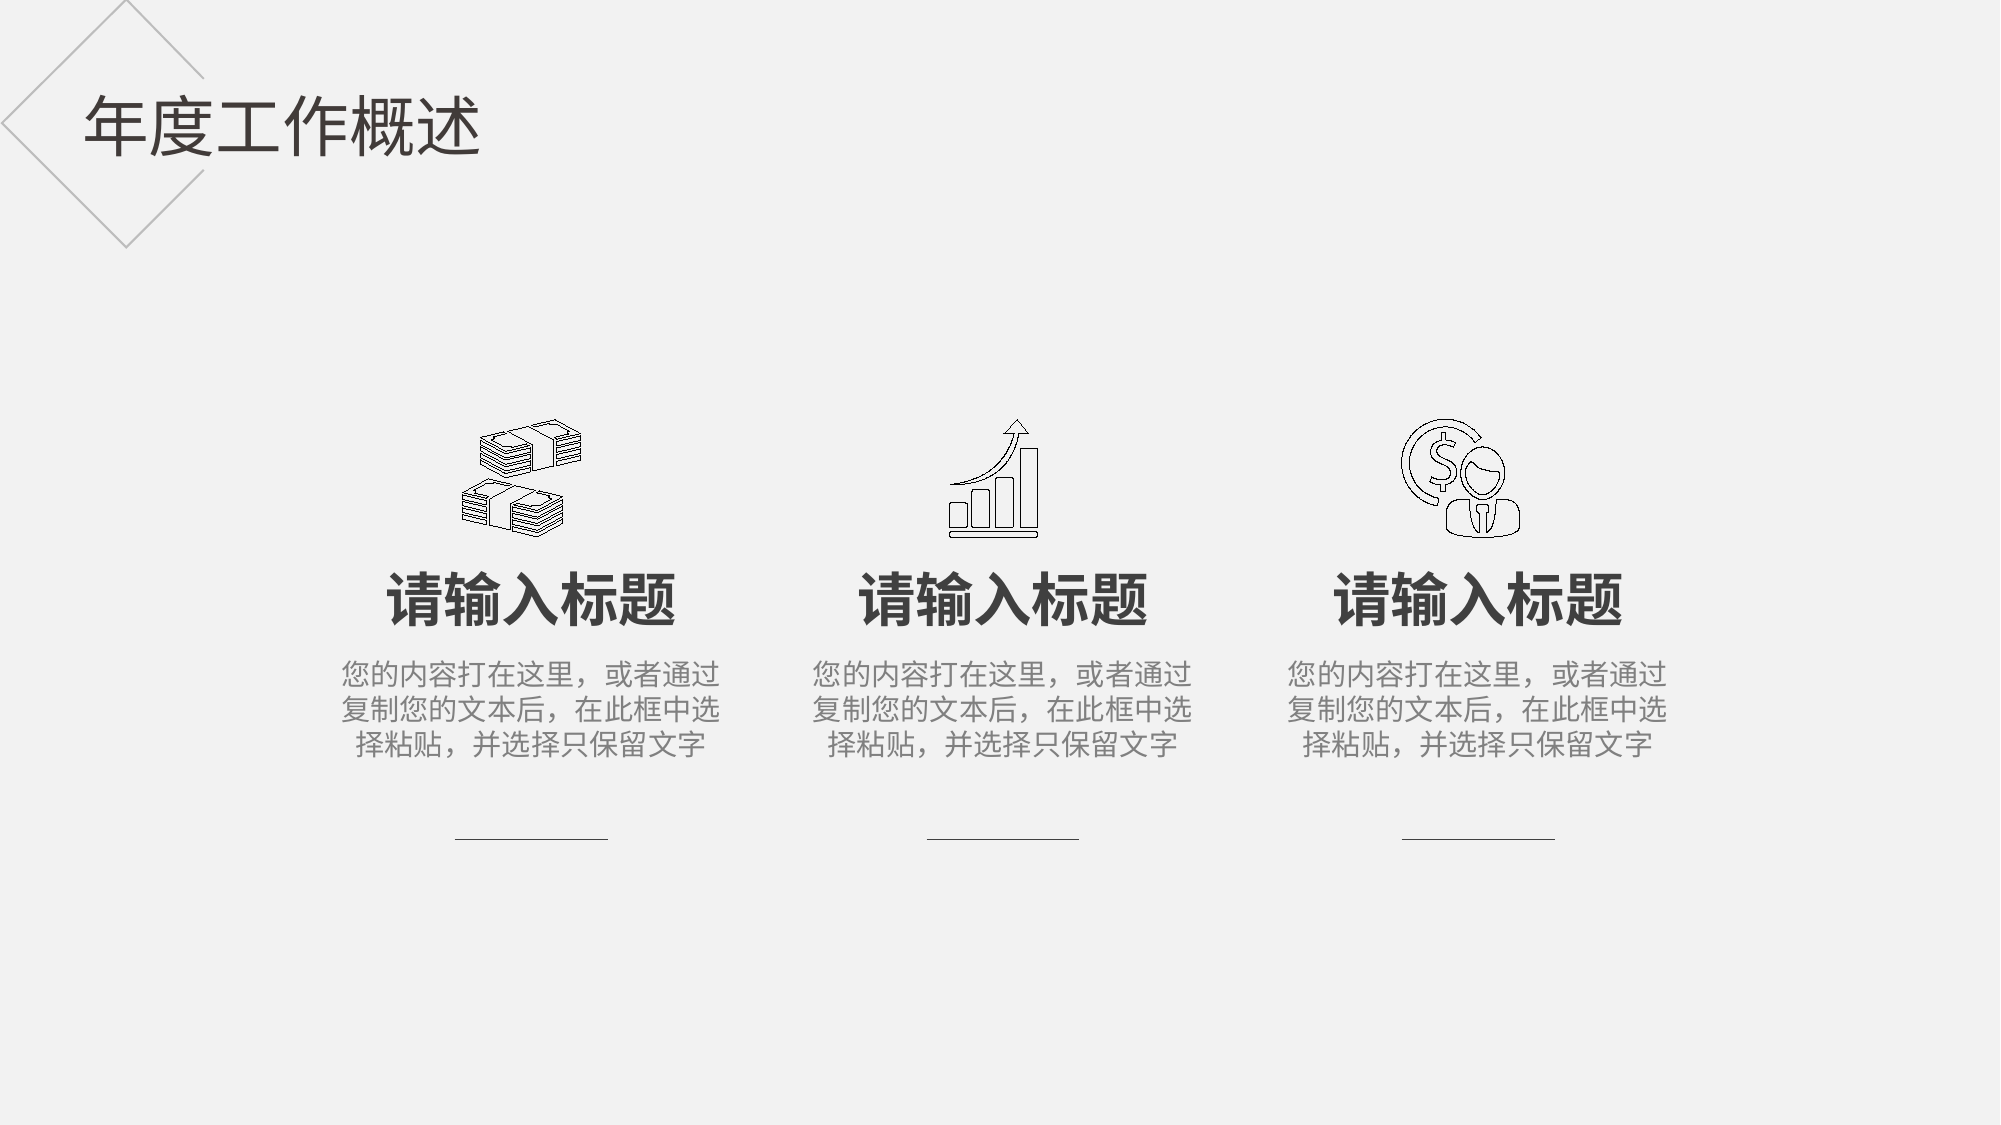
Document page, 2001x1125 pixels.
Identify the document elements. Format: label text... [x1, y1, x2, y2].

text_box [971, 489, 990, 528]
text_box [512, 490, 563, 537]
text_box [1446, 499, 1520, 538]
text_box 您的内容打在这里，或者通过复制您的文本后，在此框中选择粘贴，并选择只保留文字 [324, 649, 738, 769]
text_box 请输入标题 [370, 555, 692, 641]
text_box [1401, 419, 1482, 506]
text_box [949, 531, 1038, 538]
text_box 请输入标题 [842, 555, 1164, 641]
text_box 您的内容打在这里，或者通过复制您的文本后，在此框中选择粘贴，并选择只保留文字 [796, 649, 1210, 769]
text_box [1020, 448, 1038, 528]
text_box [462, 478, 512, 525]
text_box [949, 502, 968, 528]
text_box [1460, 446, 1505, 500]
text_box [950, 419, 1029, 485]
text_box [489, 485, 536, 530]
text_box [995, 477, 1014, 528]
text_box 年度工作概述 [204, 77, 509, 172]
text_box [0, 0, 205, 249]
text_box [480, 426, 554, 478]
text_box [531, 419, 581, 466]
text_box 请输入标题 [1317, 555, 1639, 641]
text_box 您的内容打在这里，或者通过复制您的文本后，在此框中选择粘贴，并选择只保留文字 [1271, 649, 1685, 769]
